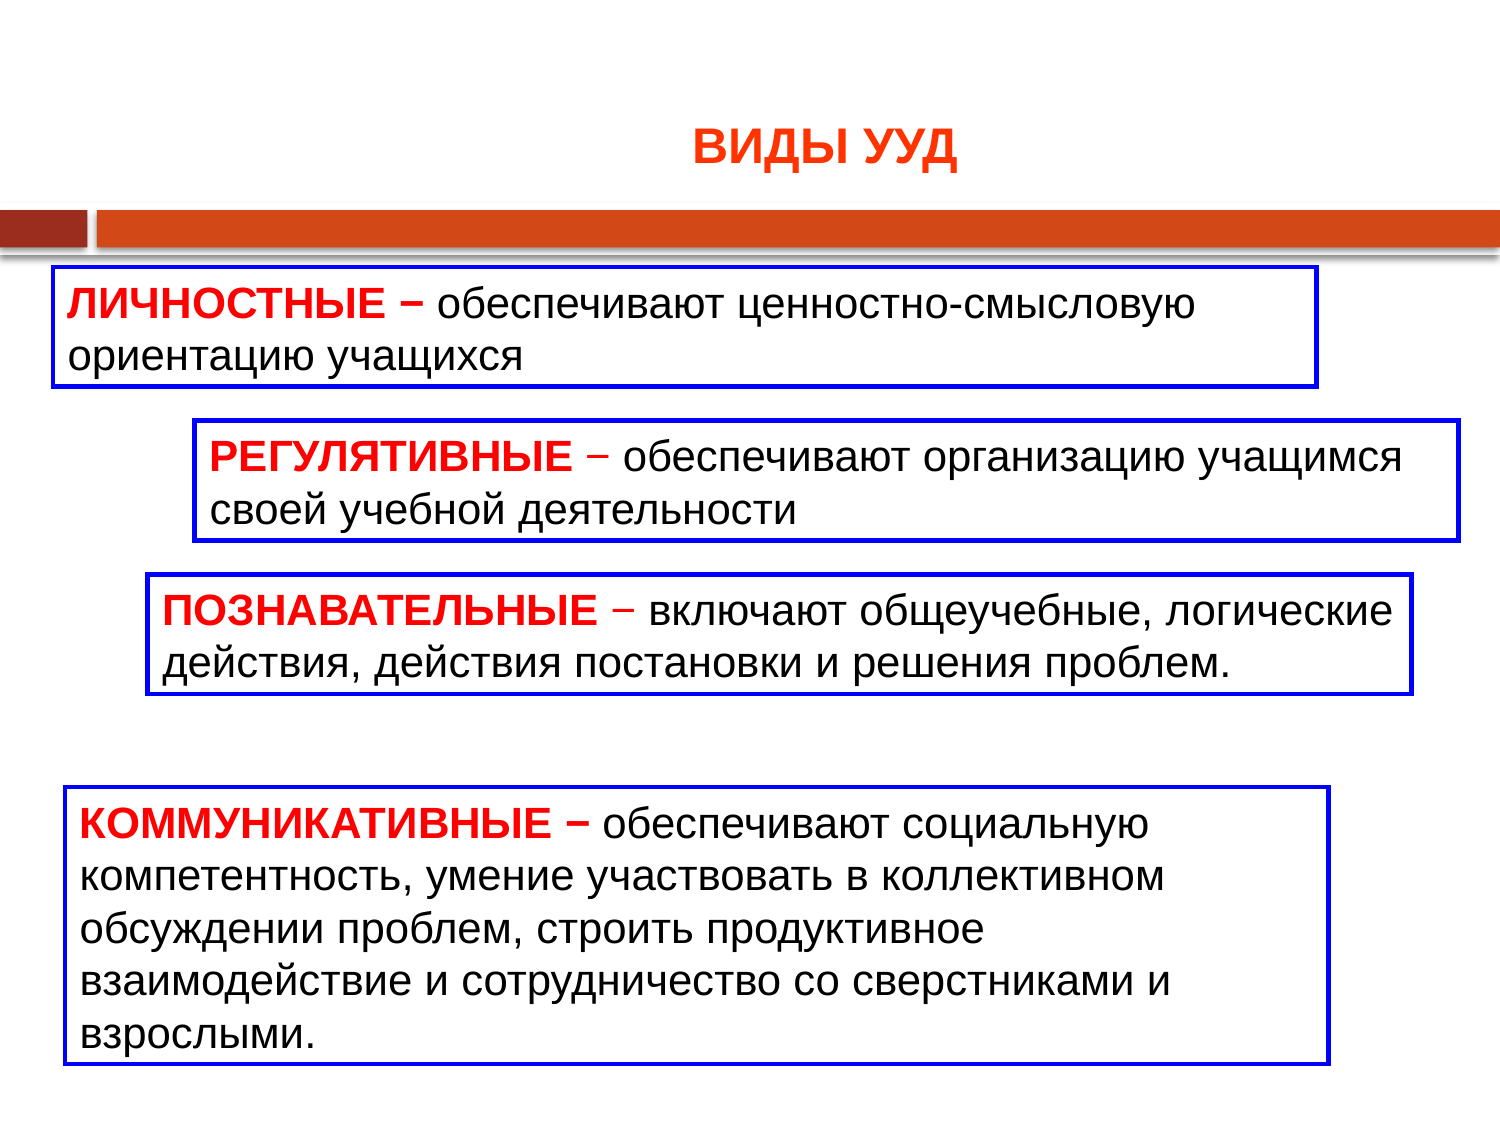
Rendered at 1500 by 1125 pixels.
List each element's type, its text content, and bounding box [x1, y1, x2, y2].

text_box ЛИЧНОСТНЫЕ − обеспечивают ценностно-смысловую ориентацию учащихся [53, 267, 1317, 387]
text_box ПОЗНАВАТЕЛЬНЫЕ − включают общеучебные, логические действия, действия постановки и решения проблем. [147, 574, 1412, 694]
text_box КОММУНИКАТИВНЫЕ − обеспечивают социальную компетентность, умение участвовать в коллективном обсуждении проблем, строить продуктивное взаимодействие и сотрудничество со сверстниками и взрослыми. [64, 786, 1329, 1065]
text_box РЕГУЛЯТИВНЫЕ − обеспечивают организацию учащимся своей учебной деятельности [194, 420, 1459, 541]
text_box ВИДЫ УУД [193, 105, 1458, 181]
